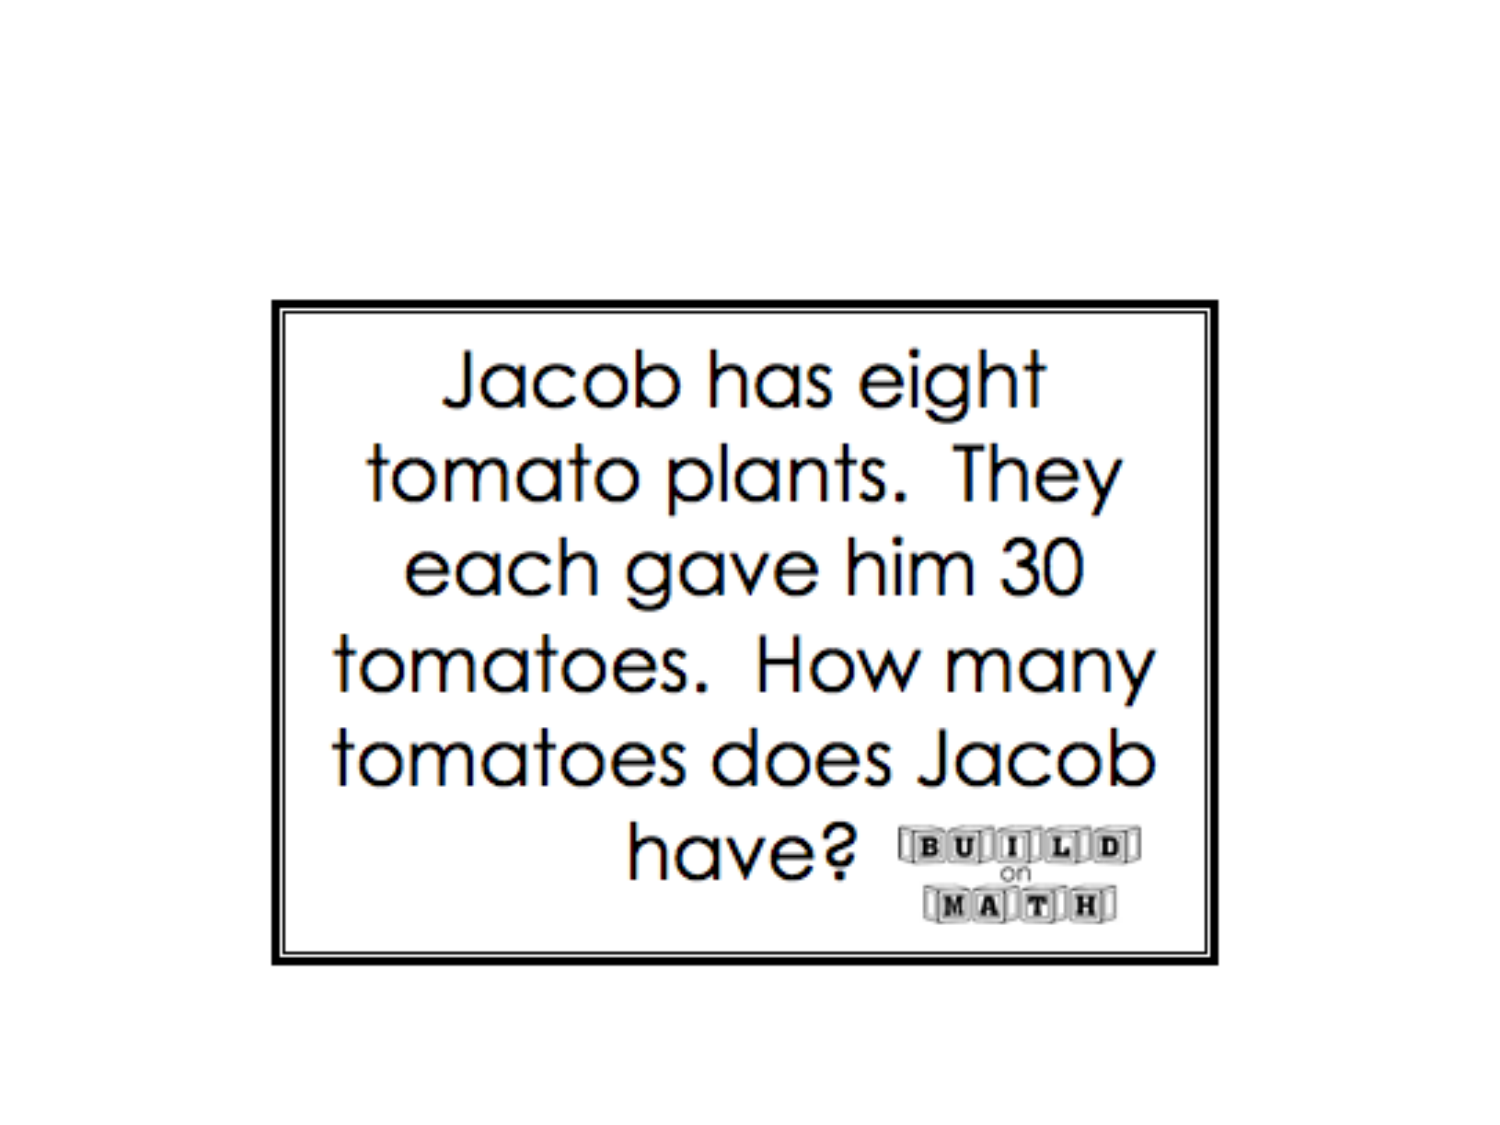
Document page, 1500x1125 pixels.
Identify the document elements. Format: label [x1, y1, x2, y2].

list [74, 262, 1426, 1006]
